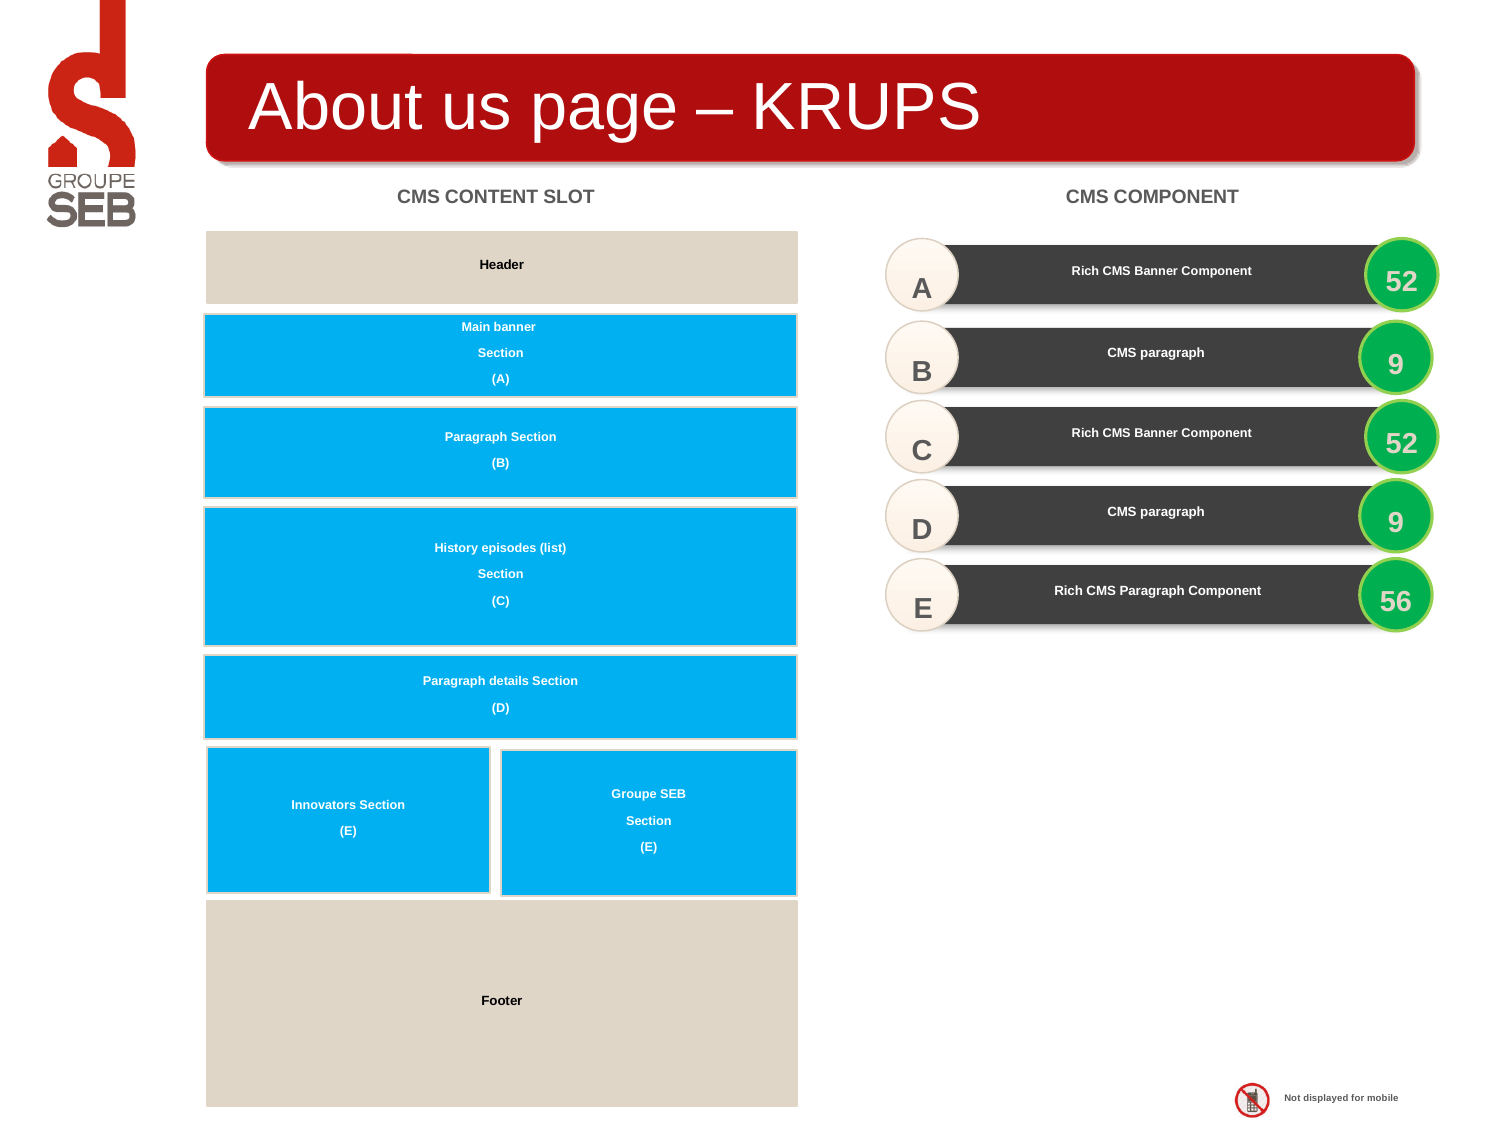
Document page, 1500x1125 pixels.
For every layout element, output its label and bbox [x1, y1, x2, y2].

text_box [885, 479, 1433, 553]
text_box [499, 748, 799, 898]
title [234, 56, 1500, 173]
text_box [202, 652, 799, 741]
text_box [885, 320, 1433, 394]
text_box [205, 745, 492, 895]
text_box [204, 899, 799, 1108]
text_box [1270, 1082, 1500, 1117]
text_box [885, 558, 1433, 632]
text_box [202, 405, 799, 500]
picture [0, 0, 182, 266]
text_box [981, 172, 1324, 228]
text_box [202, 505, 799, 649]
text_box [885, 400, 1439, 474]
text_box [204, 230, 799, 305]
text_box [885, 238, 1439, 312]
text_box [202, 312, 799, 399]
picture [1233, 1081, 1270, 1118]
text_box [218, 172, 774, 228]
